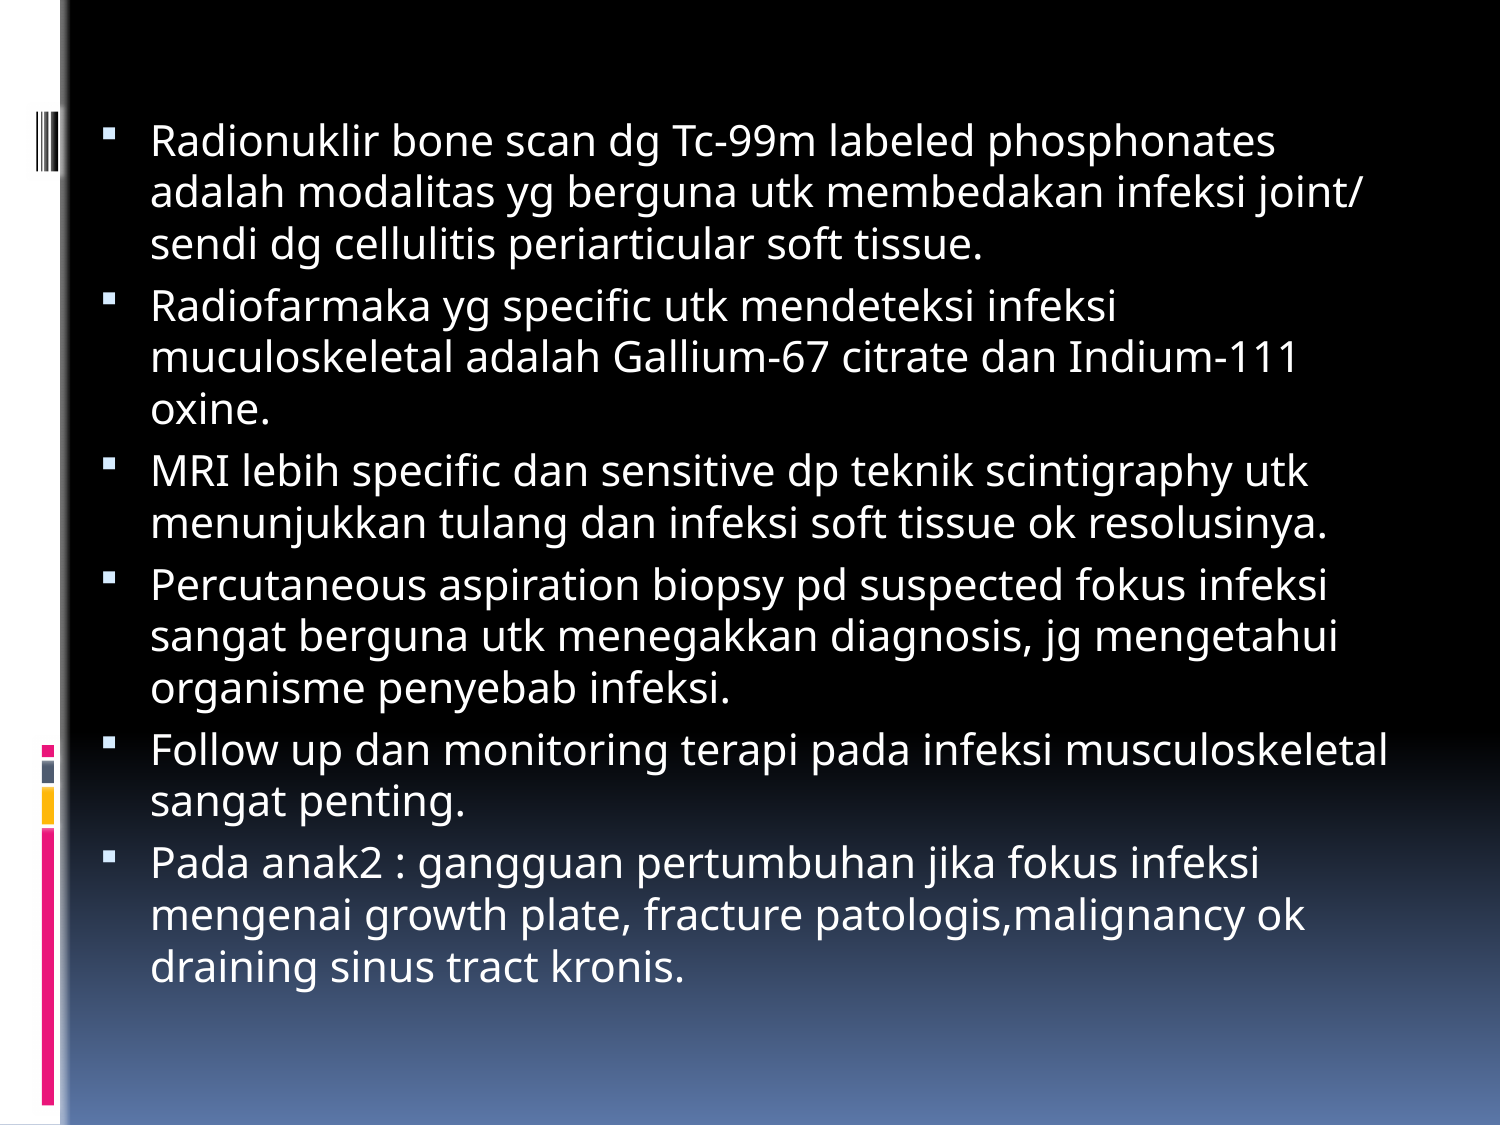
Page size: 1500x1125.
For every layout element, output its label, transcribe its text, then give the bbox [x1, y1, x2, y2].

list Radionuklir bone scan dg Tc-99m labeled phosphonates adalah modalitas yg berguna utk membedakan infeksi joint/ sendi dg cellulitis periarticular soft tissue. Radiofarmaka yg specific utk mendeteksi infeksi muculoskeletal adalah Gallium-67 citrate dan Indium-111 oxine. MRI lebih specific dan sensitive dp teknik scintigraphy utk menunjukkan tulang dan infeksi soft tissue ok resolusinya. Percutaneous aspiration biopsy pd suspected fokus infeksi sangat berguna utk menegakkan diagnosis, jg mengetahui organisme penyebab infeksi. Follow up dan monitoring terapi pada infeksi musculoskeletal sangat penting. Pada anak2 : gangguan pertumbuhan jika fokus infeksi mengenai growth plate, fracture patologis,malignancy ok draining sinus tract kronis. [75, 105, 1425, 1005]
